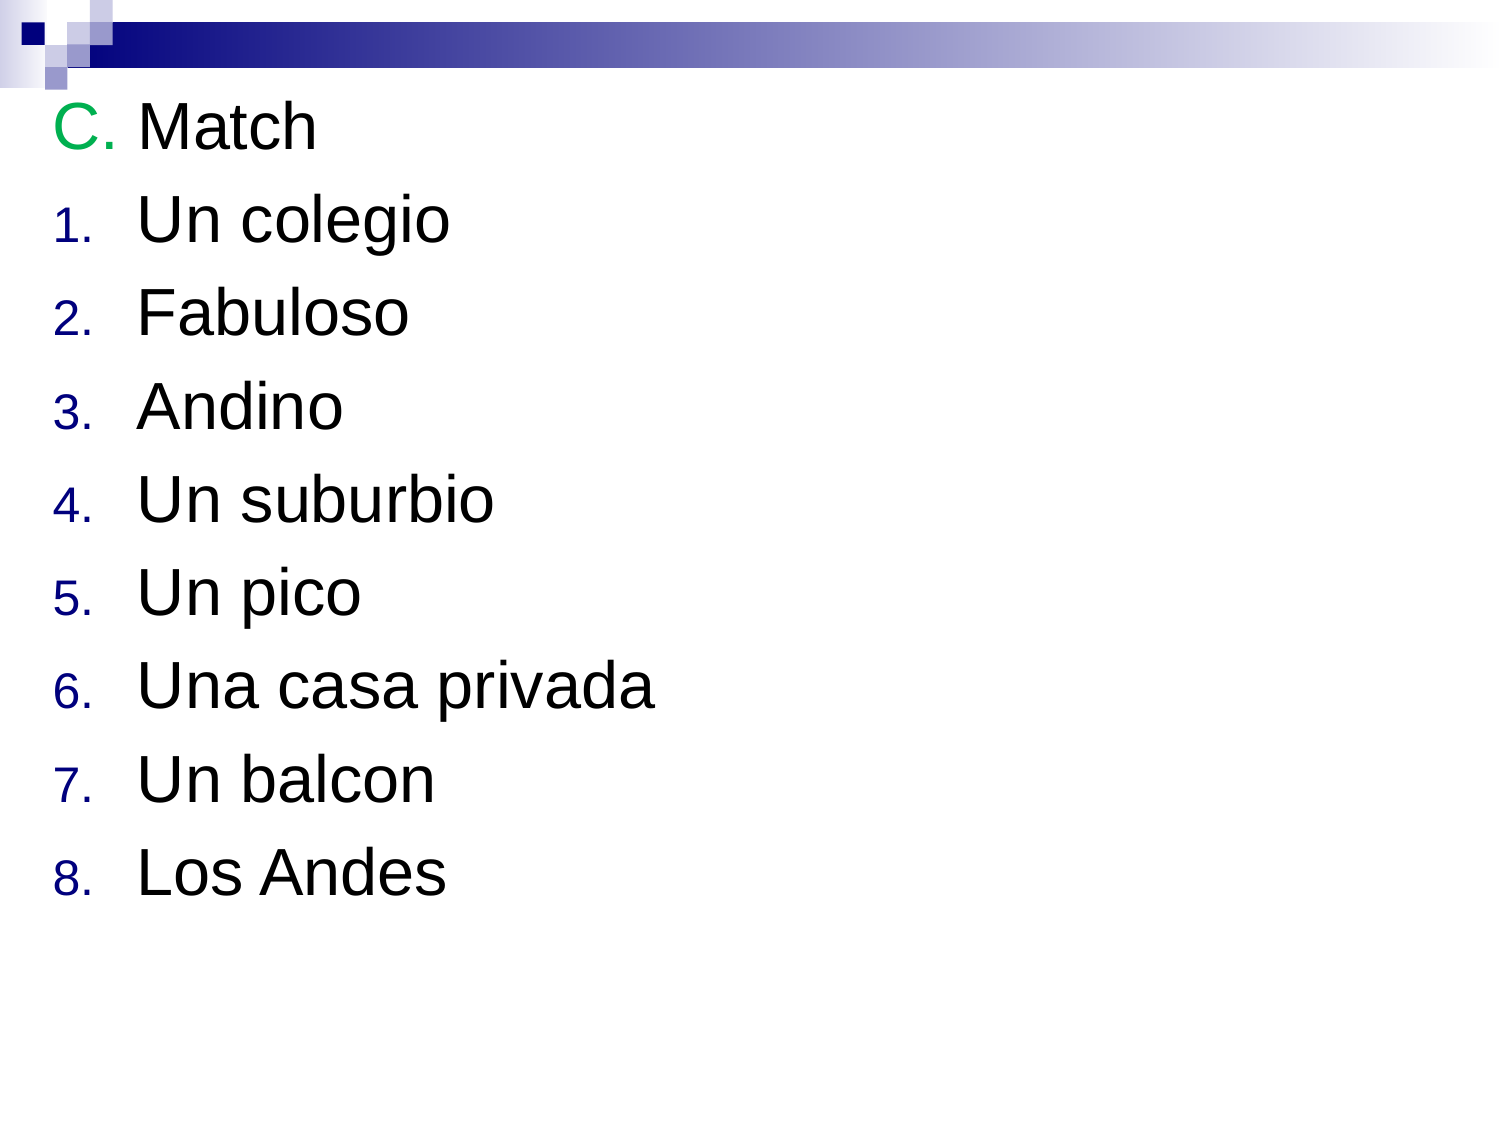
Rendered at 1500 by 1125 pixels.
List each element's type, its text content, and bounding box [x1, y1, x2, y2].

list C. Match Un colegio Fabuloso Andino Un suburbio Un pico Una casa privada Un balcon Los Andes [37, 75, 1463, 1063]
